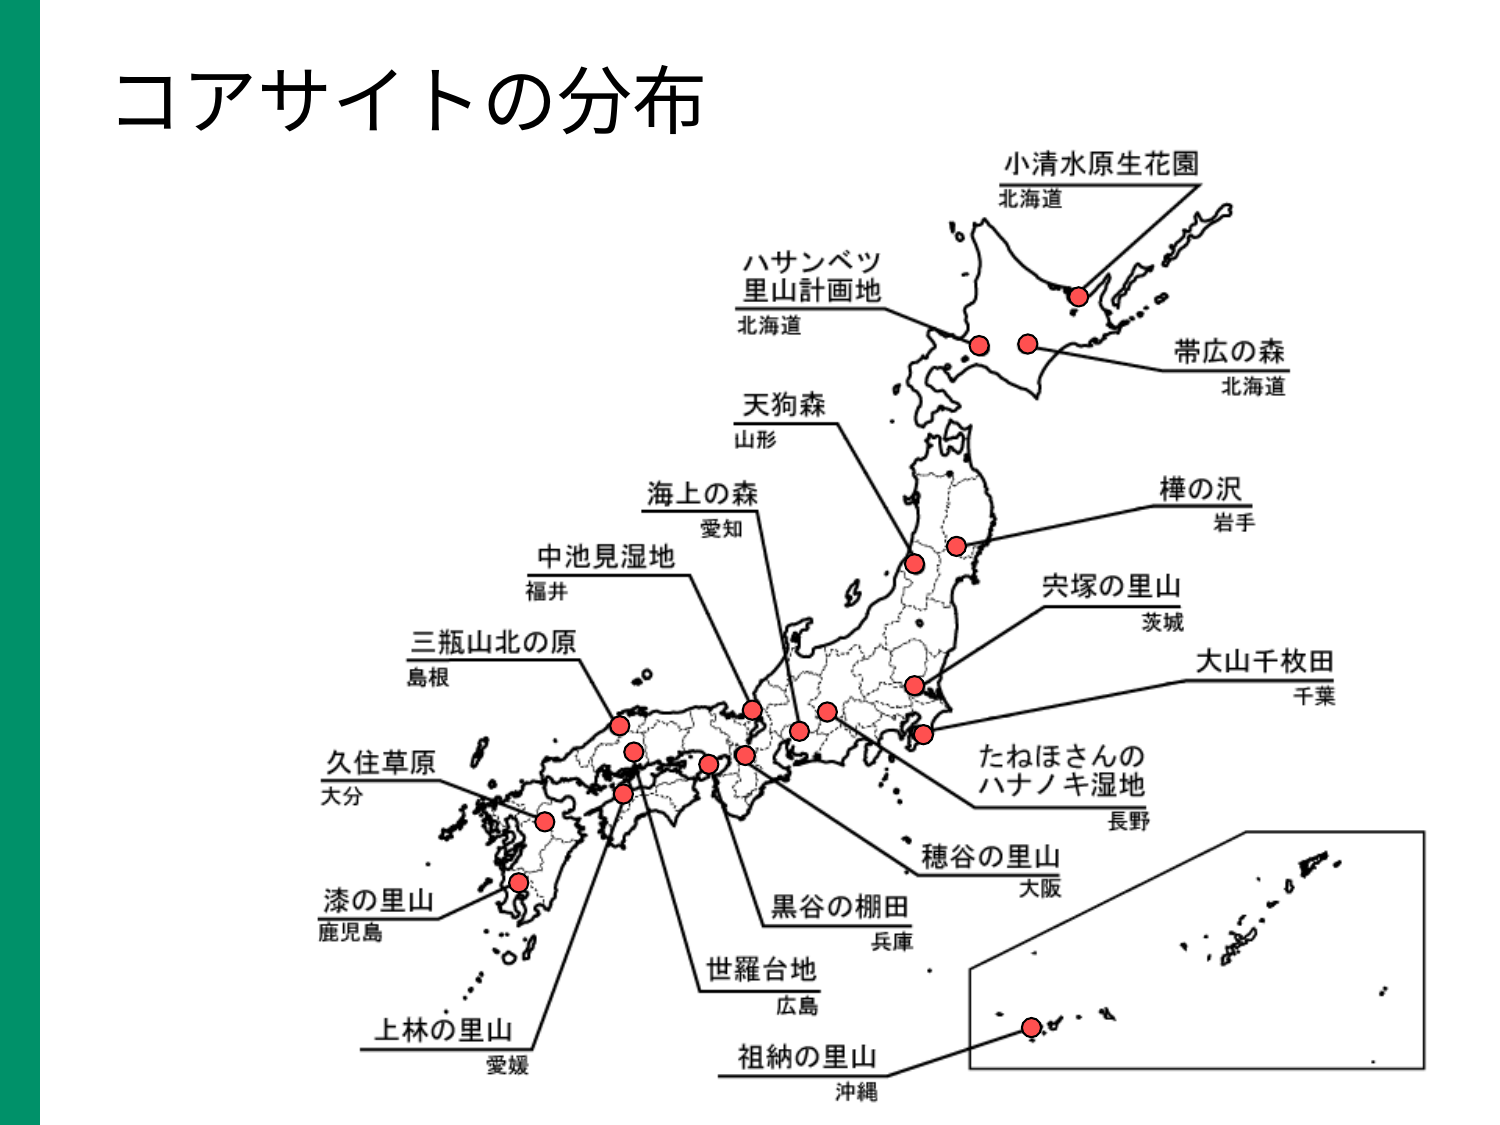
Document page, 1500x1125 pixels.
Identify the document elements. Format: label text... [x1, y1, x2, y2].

text_box コアサイトの分布 [93, 60, 1368, 148]
picture [268, 119, 1500, 1125]
